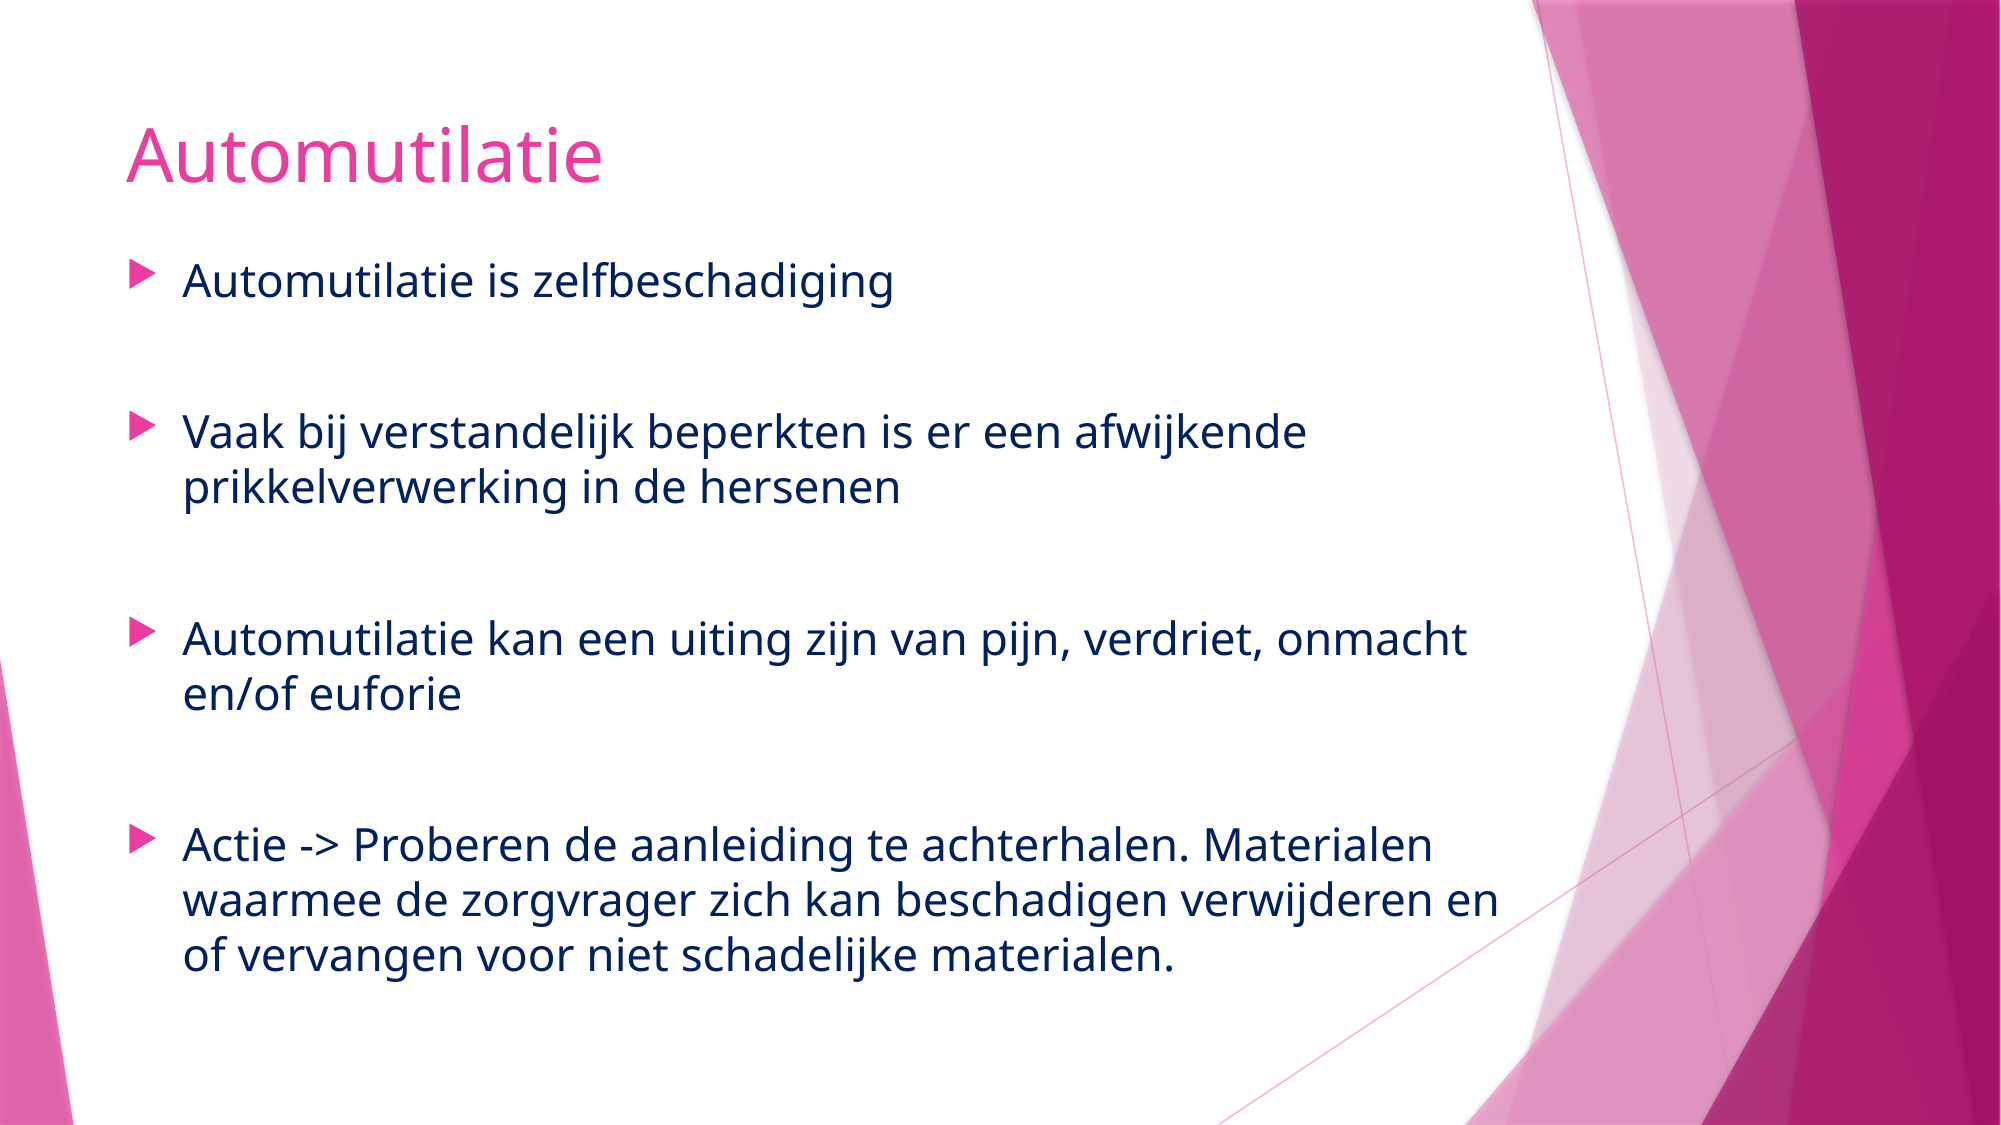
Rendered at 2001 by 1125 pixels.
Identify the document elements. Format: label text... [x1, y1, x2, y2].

title Automutilatie [111, 99, 1522, 243]
list Automutilatie is zelfbeschadiging Vaak bij verstandelijk beperkten is er een afwijkende prikkelverwerking in de hersenen Automutilatie kan een uiting zijn van pijn, verdriet, onmacht en/of euforie Actie -> Proberen de aanleiding te achterhalen. Materialen waarmee de zorgvrager zich kan beschadigen verwijderen en of vervangen voor niet schadelijke materialen. [111, 243, 1522, 1048]
